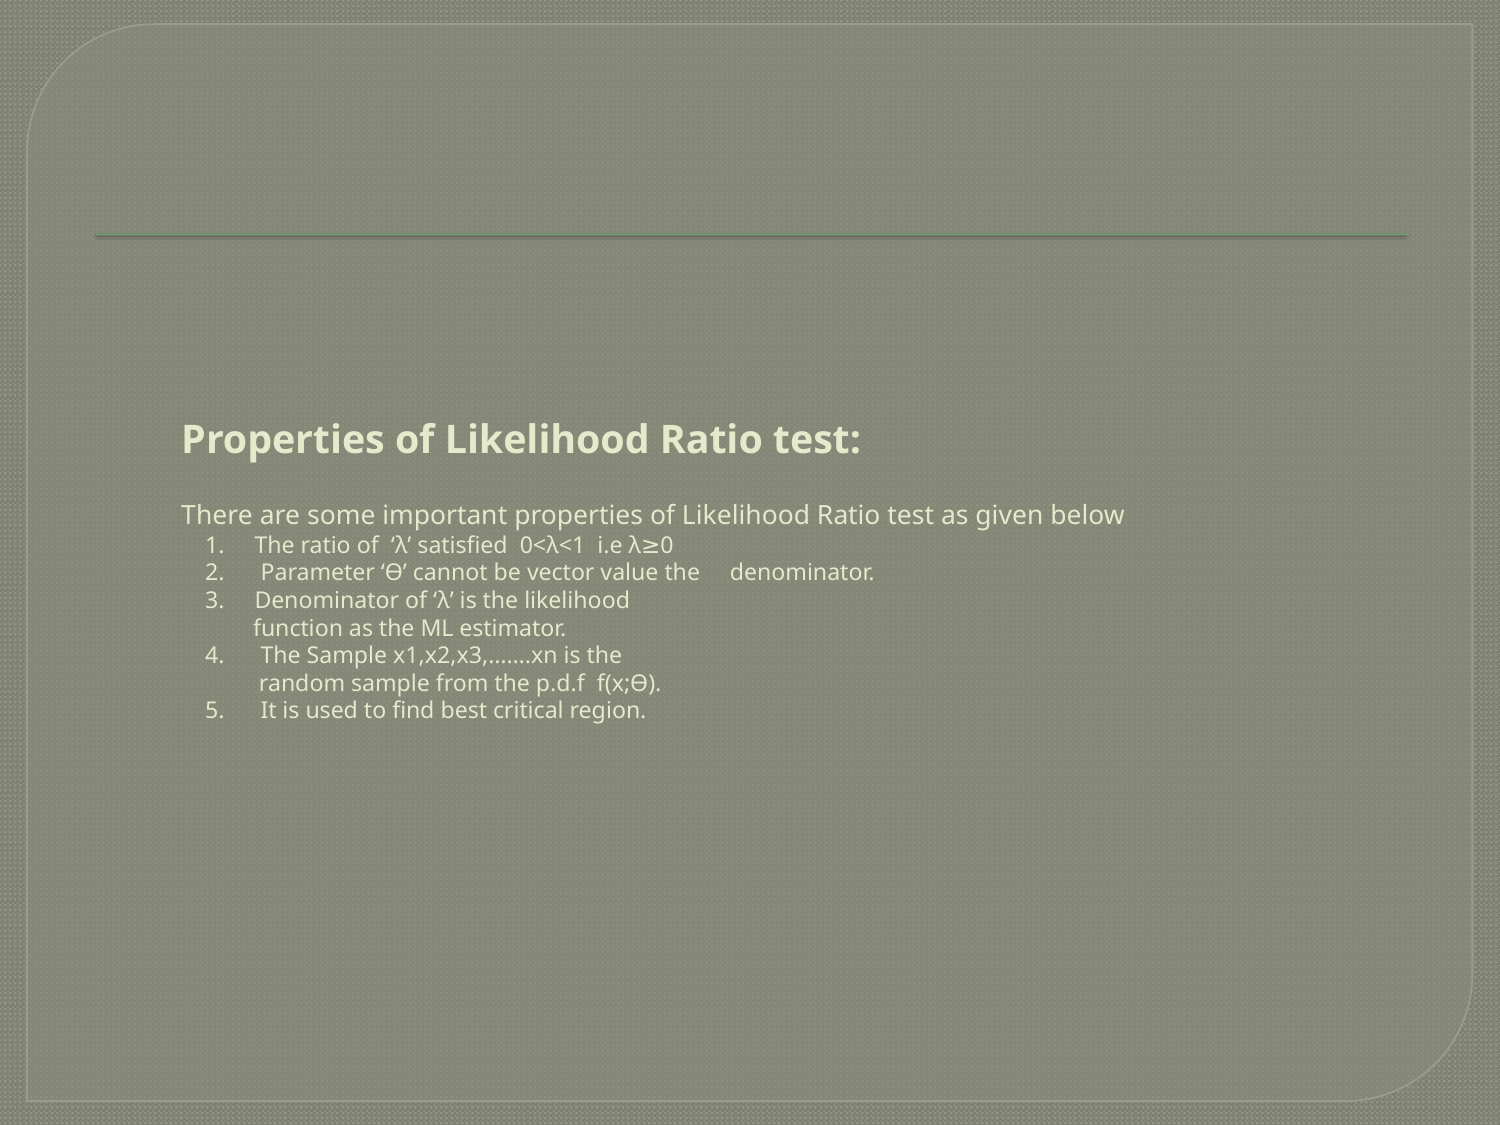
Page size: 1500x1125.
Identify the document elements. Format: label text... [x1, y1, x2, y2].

title Properties of Likelihood Ratio test: There are some important properties of Likelihood Ratio test as given below 1. The ratio of ‘λ’ satisfied 0<λ<1 i.e λ≥0 2. Parameter ‘Ɵ’ cannot be vector value the denominator. 3. Denominator of ‘λ’ is the likelihood function as the ML estimator. 4. The Sample x1,x2,x3,…….xn is the random sample from the p.d.f f(x;Ɵ). 5. It is used to find best critical region. [162, 399, 1463, 825]
